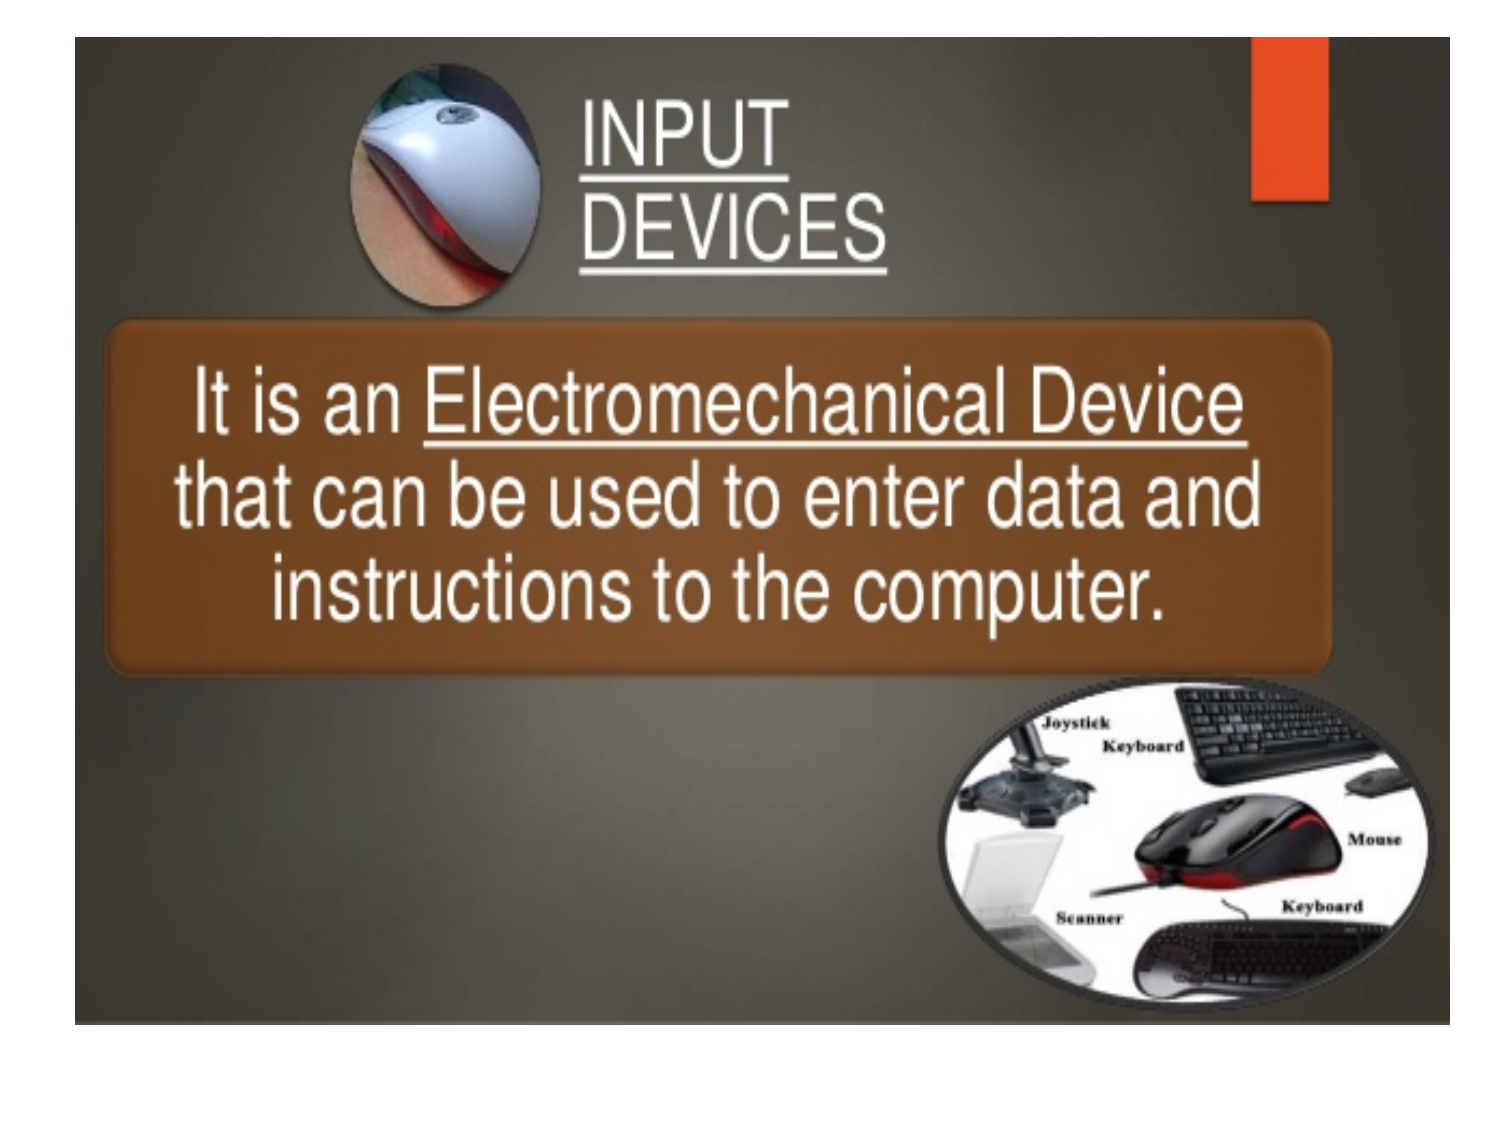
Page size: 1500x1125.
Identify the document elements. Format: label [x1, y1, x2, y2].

picture [75, 37, 1451, 1026]
